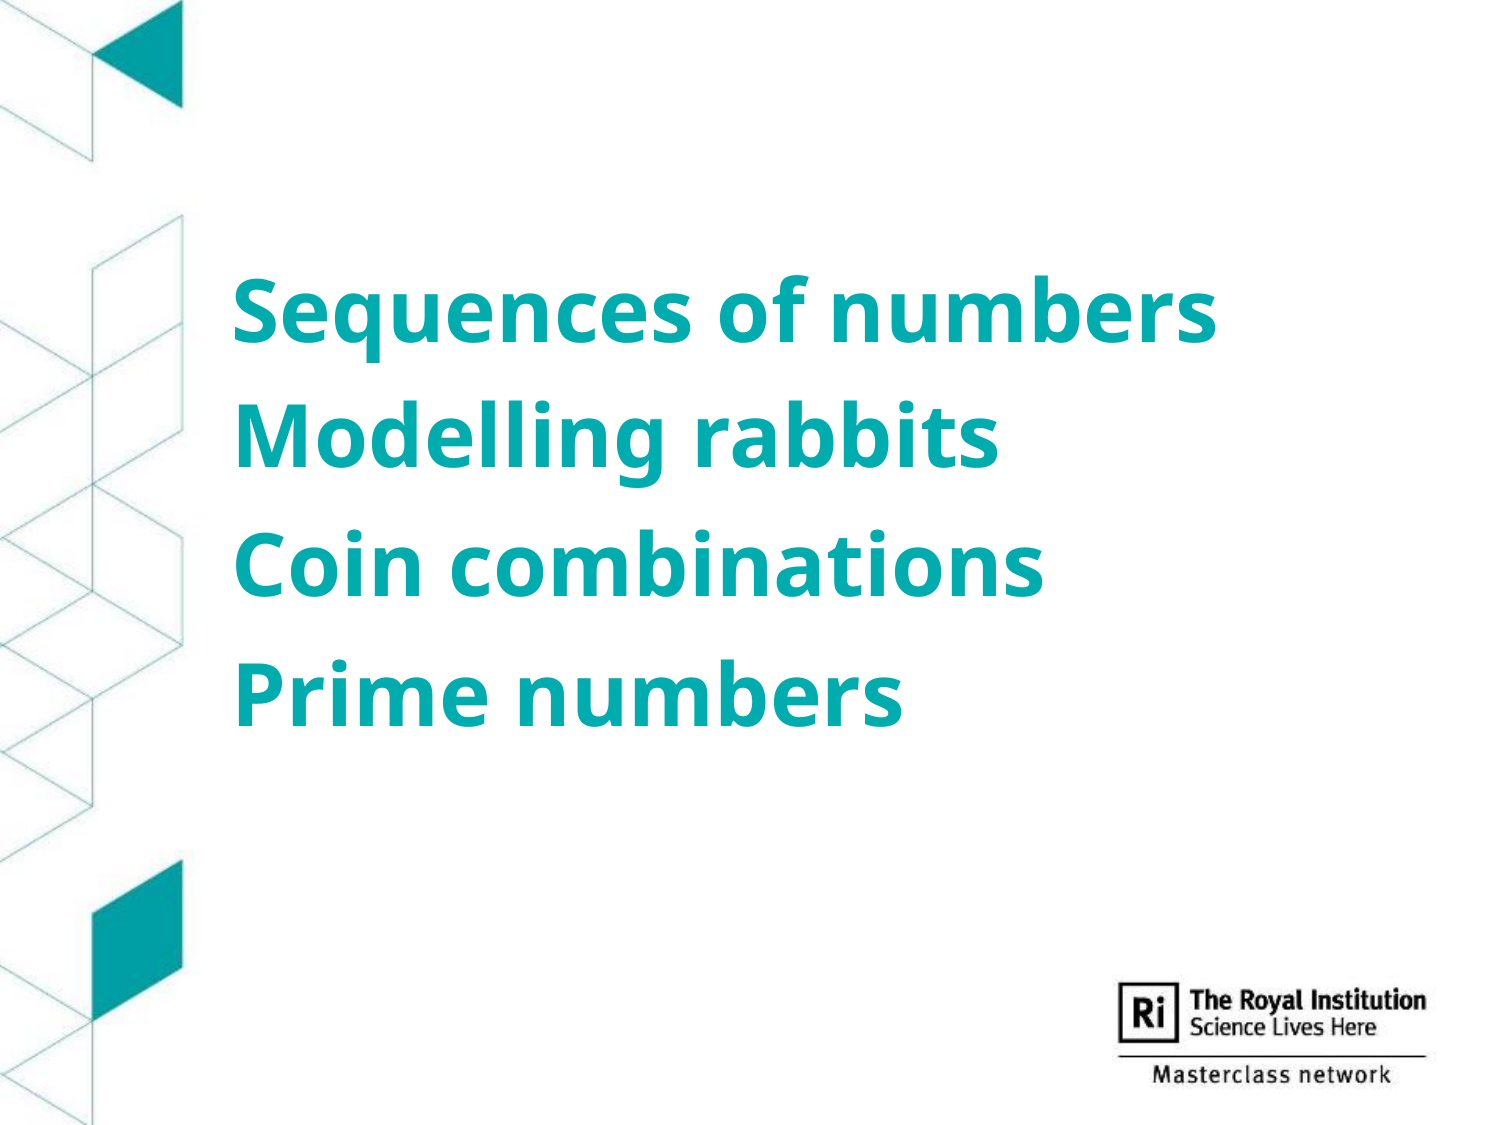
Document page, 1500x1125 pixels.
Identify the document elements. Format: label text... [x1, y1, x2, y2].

text_box Modelling rabbits [224, 372, 1415, 493]
text_box Coin combinations [224, 501, 1415, 622]
text_box Prime numbers [224, 631, 1415, 752]
text_box Sequences of numbers [224, 247, 1415, 368]
picture [1112, 975, 1436, 1102]
picture [0, 0, 215, 1125]
